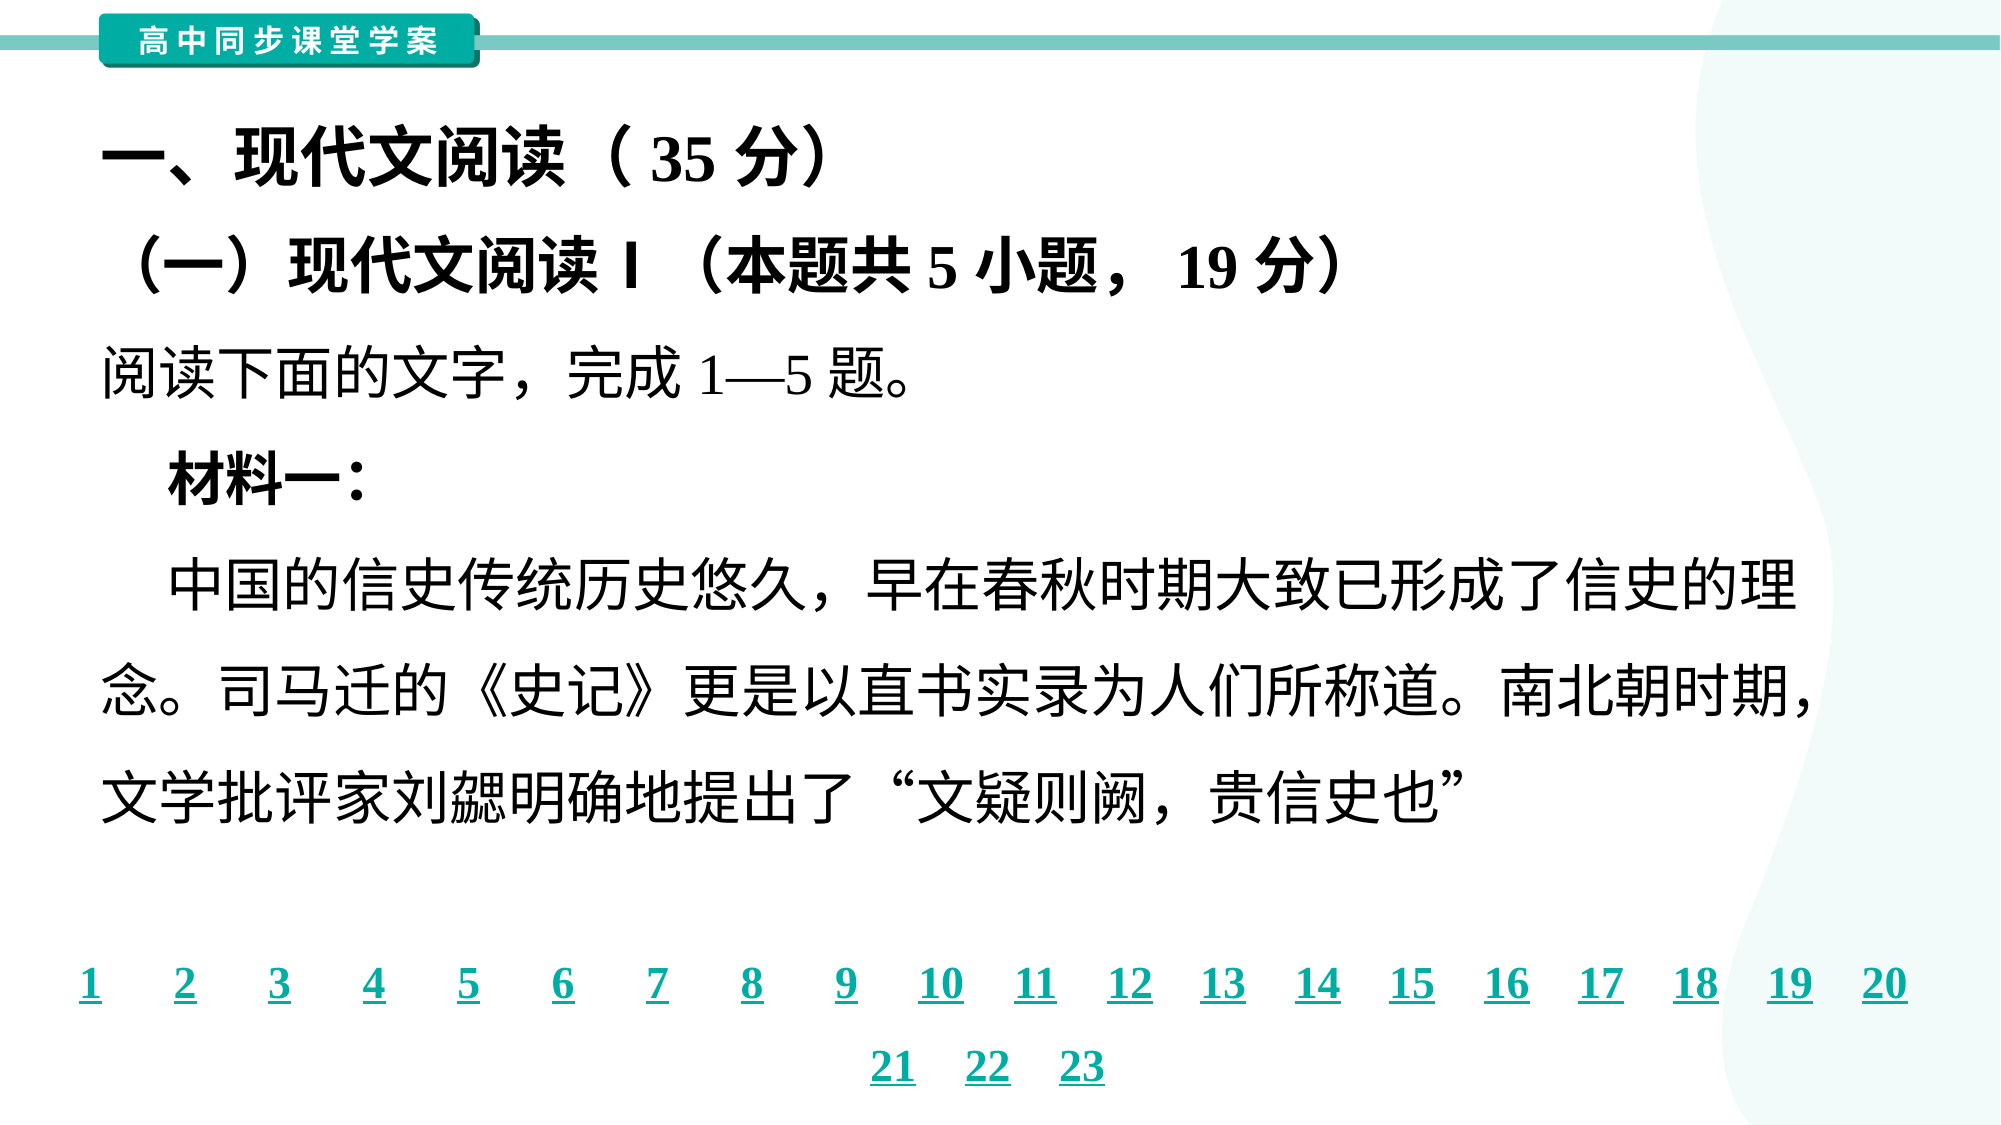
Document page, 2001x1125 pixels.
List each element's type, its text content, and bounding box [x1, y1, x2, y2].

picture [0, 0, 2000, 1125]
text_box （一）现代文阅读Ⅰ（本题共5小题，19分） [100, 192, 1899, 299]
text_box 阅读下面的文字，完成1—5题。 材料一： 中国的信史传统历史悠久，早在春秋时期大致已形成了信史的理 念。司马迁的《史记》更是以直书实录为人们所称道。南北朝时期， 文学批评家刘勰明确地提出了“文疑则阙，贵信史也” [100, 299, 1899, 831]
text_box 一、现代文阅读（35分） [100, 76, 1899, 192]
